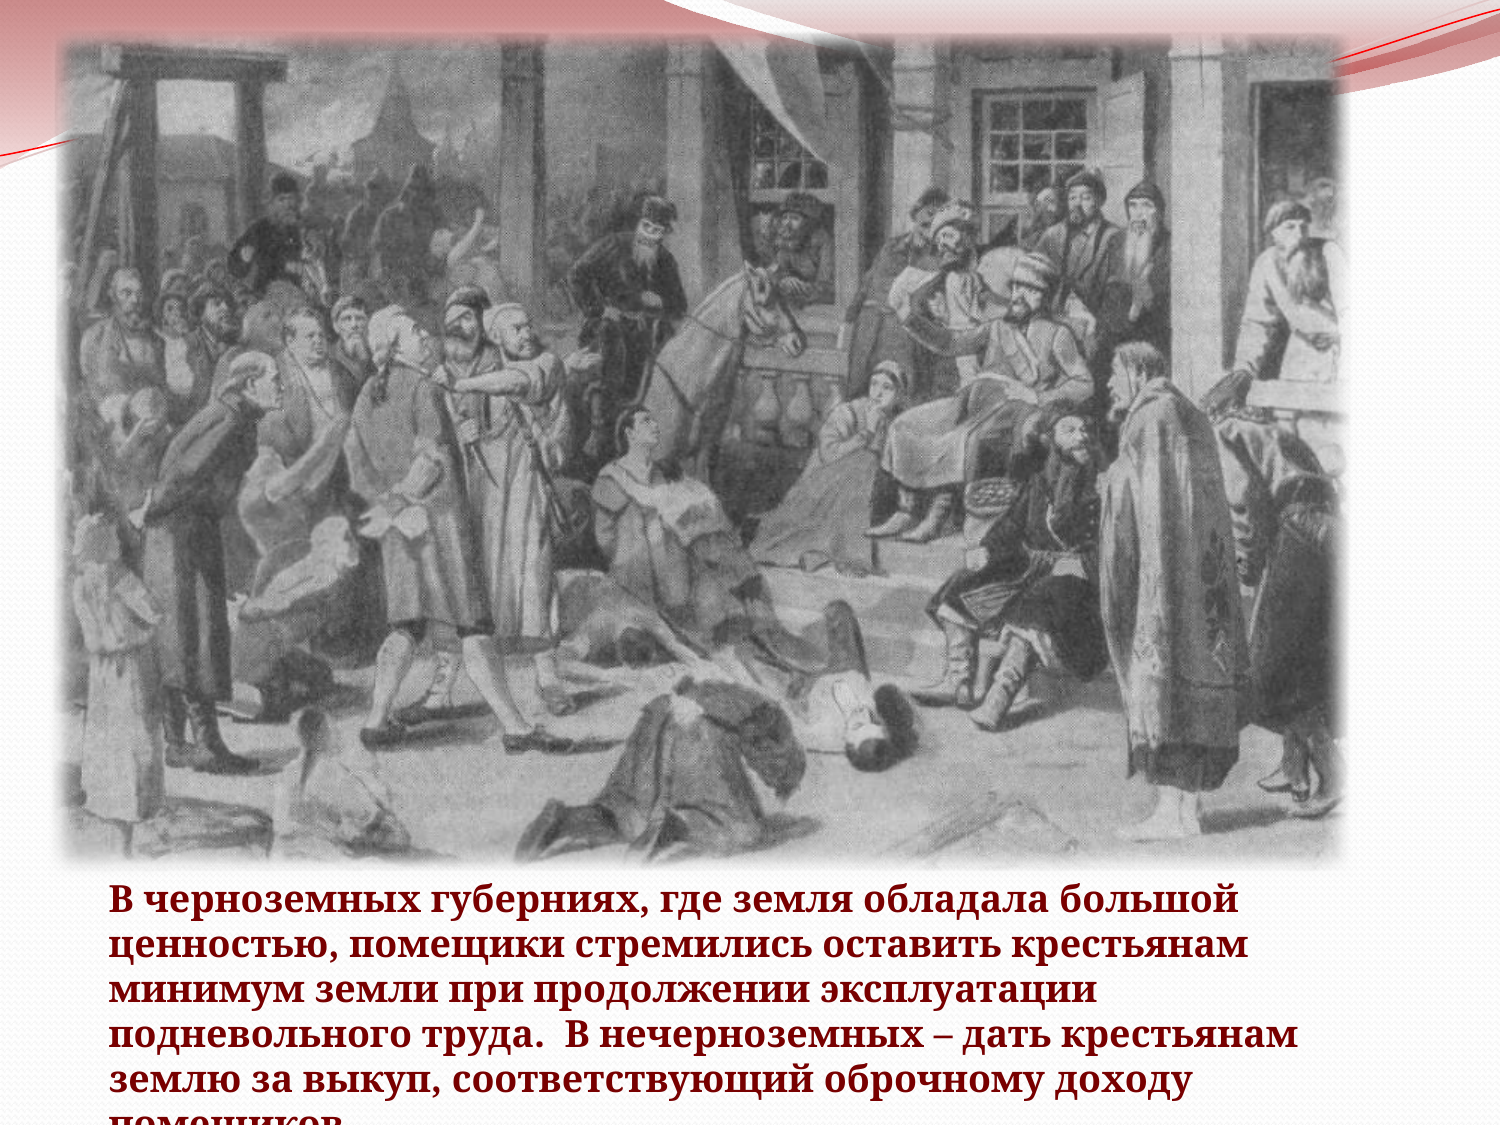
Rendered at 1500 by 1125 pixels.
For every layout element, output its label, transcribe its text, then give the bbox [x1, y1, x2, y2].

picture [46, 23, 1357, 880]
text_box В черноземных губерниях, где земля обладала большой ценностью, помещики стремились оставить крестьянам минимум земли при продолжении эксплуатации подневольного труда. В нечерноземных – дать крестьянам землю за выкуп, соответствующий оброчному доходу помещиков. [93, 891, 1348, 1125]
